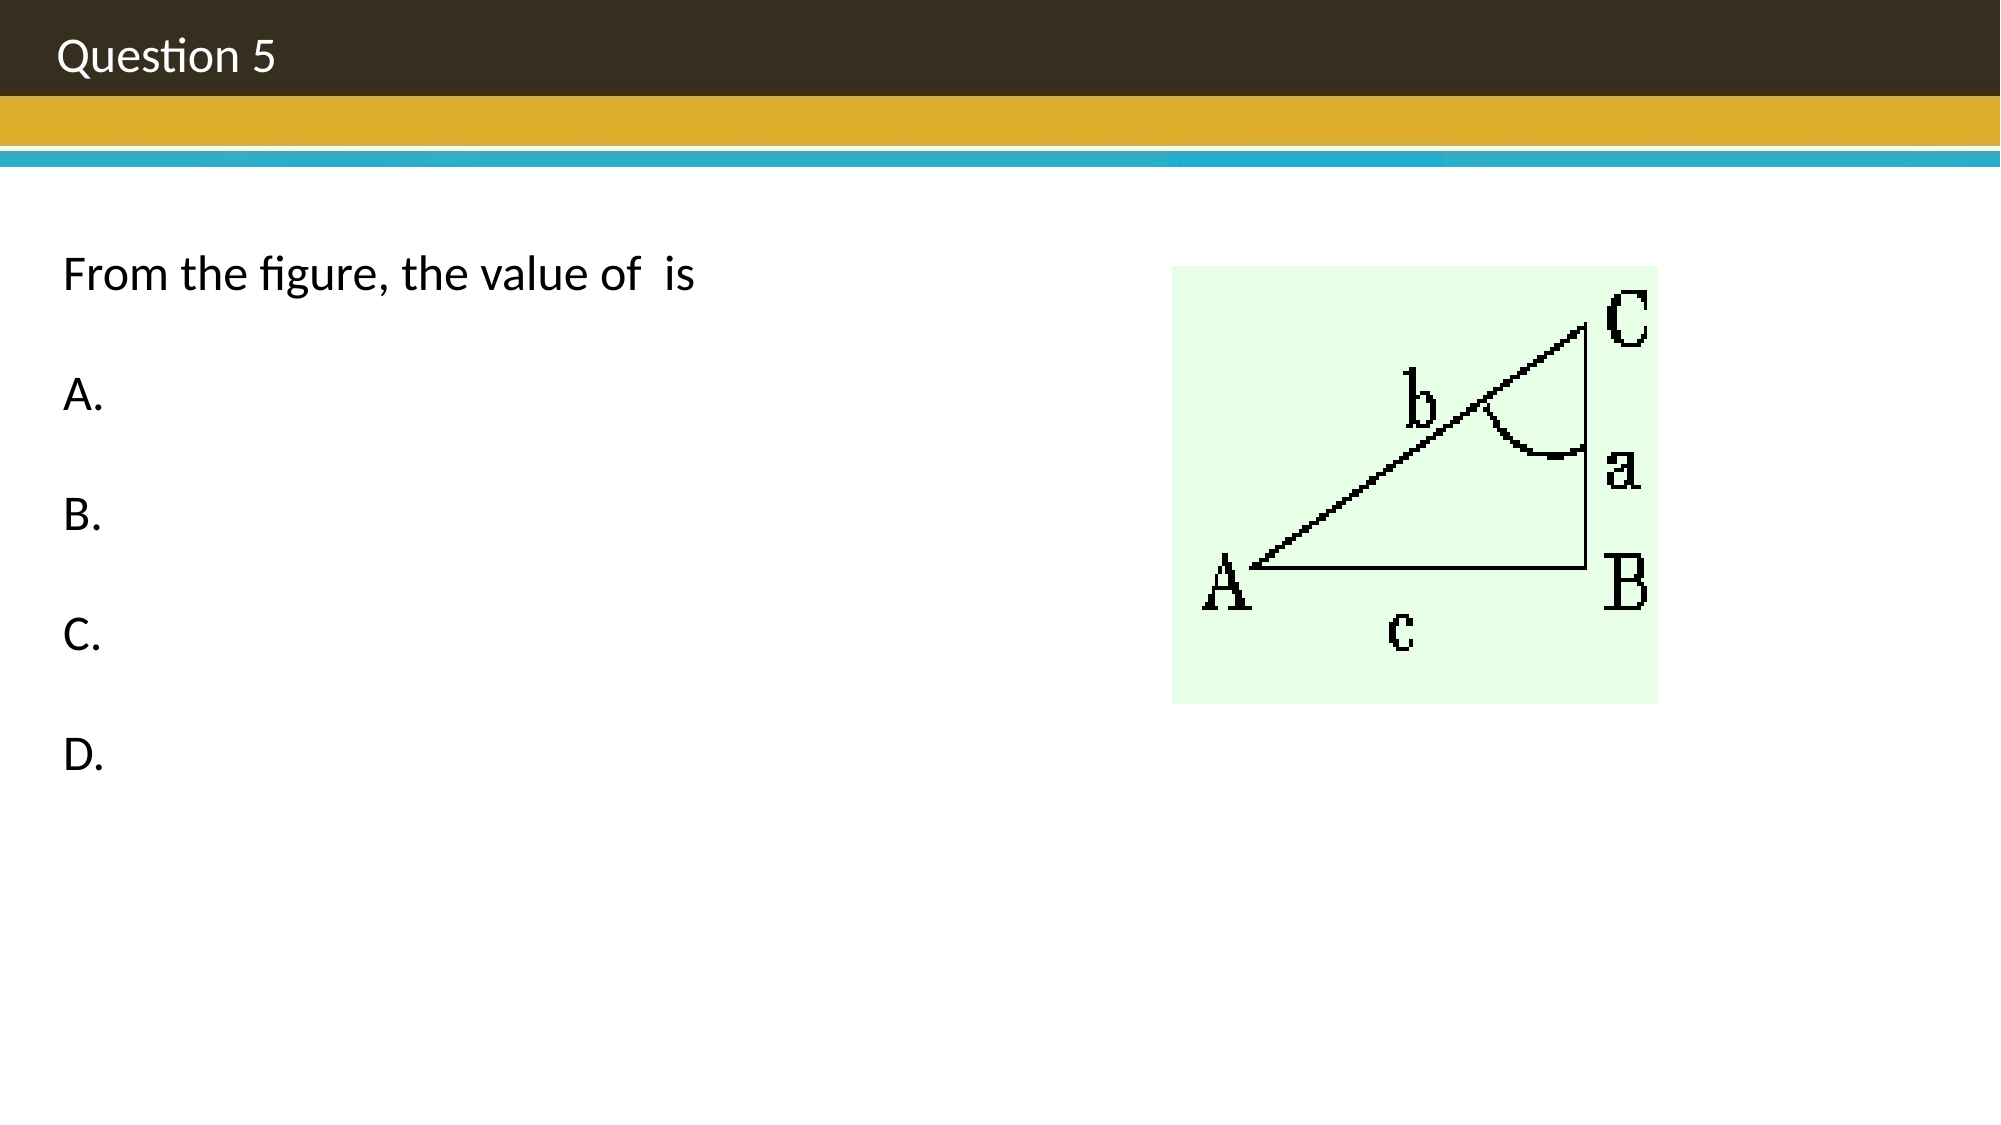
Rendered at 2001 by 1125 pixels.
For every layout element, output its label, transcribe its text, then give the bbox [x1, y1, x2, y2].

picture [1172, 266, 1658, 704]
picture [0, 0, 2000, 167]
text_box Question 5 [41, 14, 293, 90]
